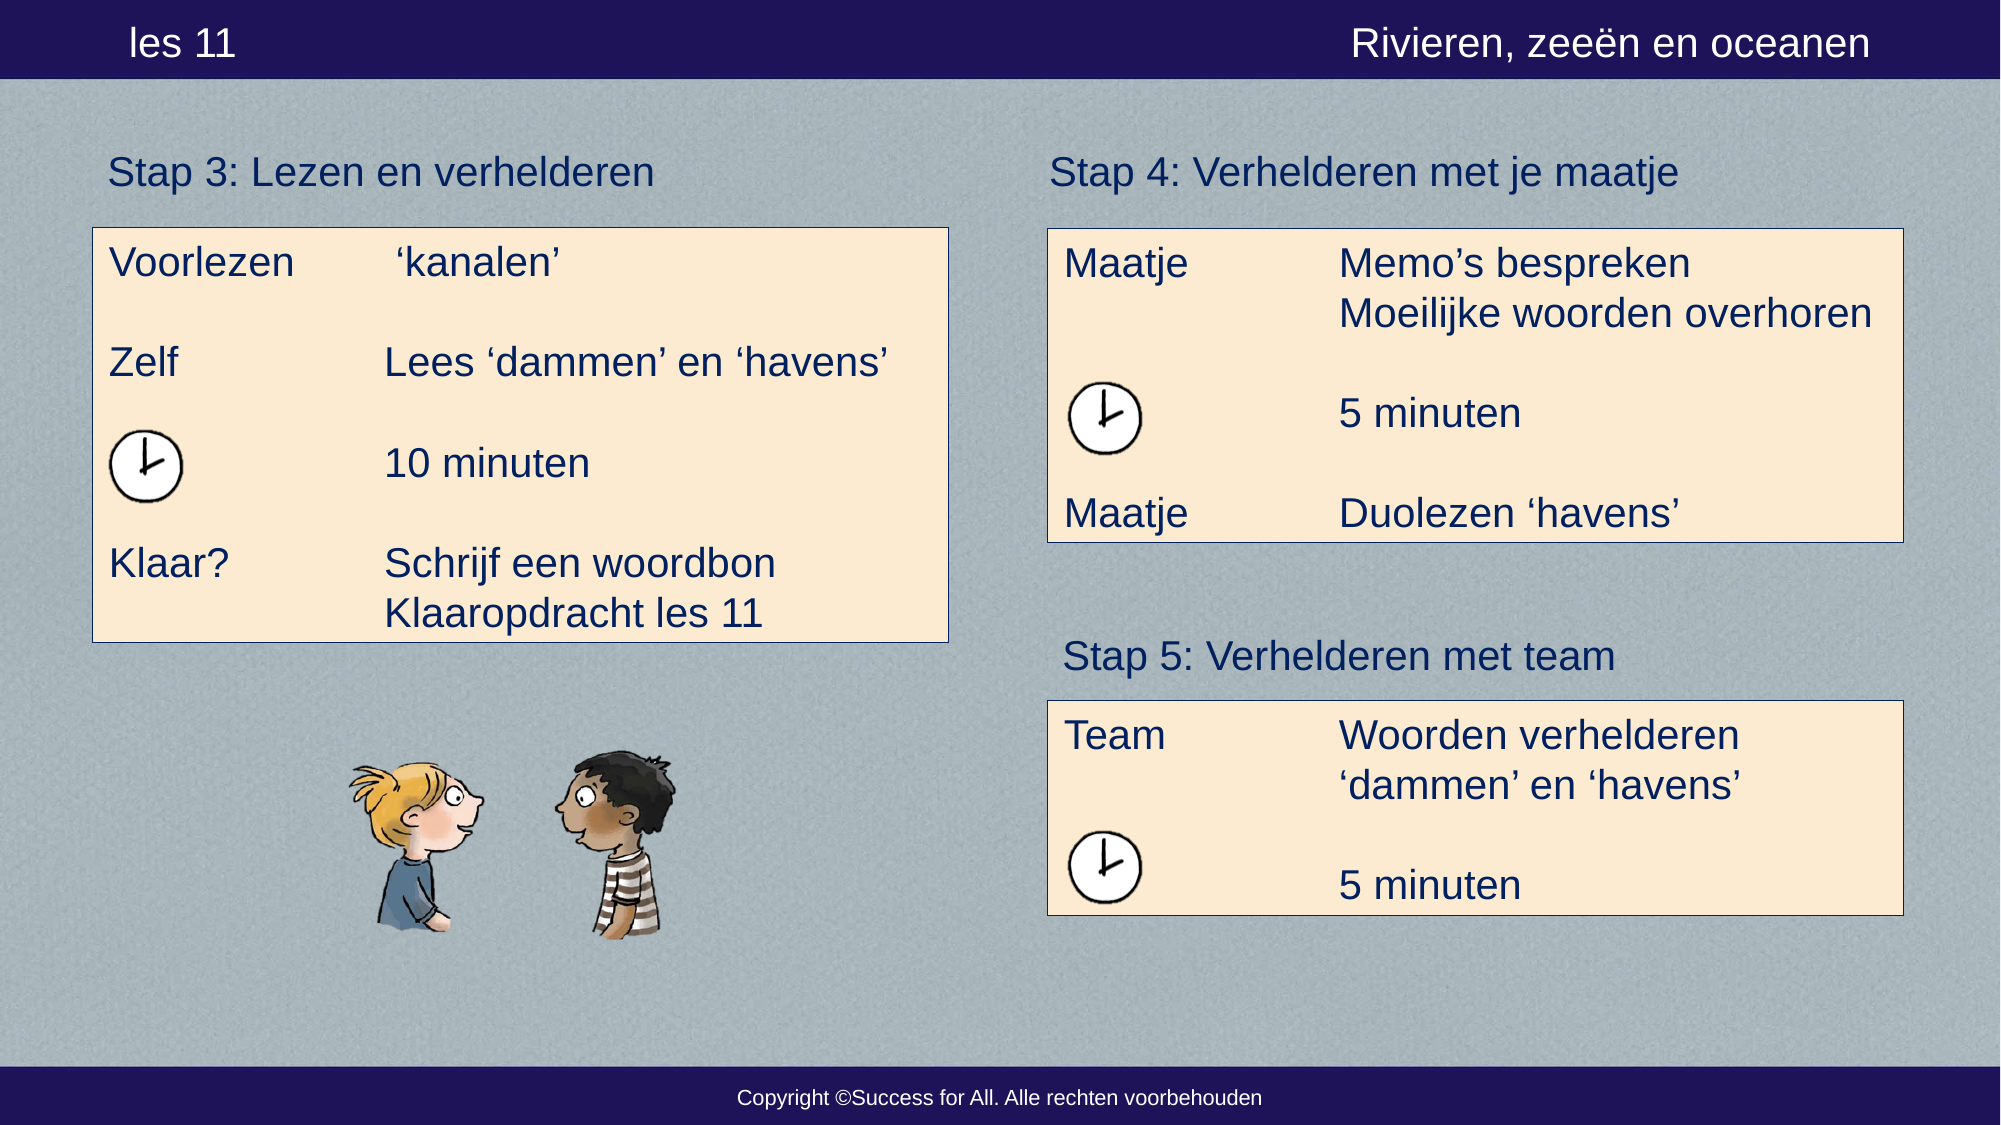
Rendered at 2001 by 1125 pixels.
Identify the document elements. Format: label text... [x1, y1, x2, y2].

text_box Copyright ©Success for All. Alle rechten voorbehouden [0, 1076, 2000, 1125]
picture [0, 0, 2001, 1125]
text_box Voorlezen ‘kanalen’ Zelf Lees ‘dammen’ en ‘havens’ 10 minuten Klaar? Schrijf een woordbon Klaaropdracht les 11 [92, 227, 949, 643]
text_box les 11 [114, 8, 354, 73]
text_box Maatje Memo’s bespreken Moeilijke woorden overhoren 5 minuten Maatje Duolezen ‘havens’ [1047, 228, 1904, 543]
text_box Stap 5: Verhelderen met team [1047, 621, 1886, 687]
text_box Team Woorden verhelderen ‘dammen’ en ‘havens’ 5 minuten [1047, 700, 1904, 916]
text_box Rivieren, zeeën en oceanen [999, 8, 1886, 73]
text_box Stap 3: Lezen en verhelderen [92, 137, 885, 203]
text_box Stap 4: Verhelderen met je maatje [999, 137, 1886, 203]
